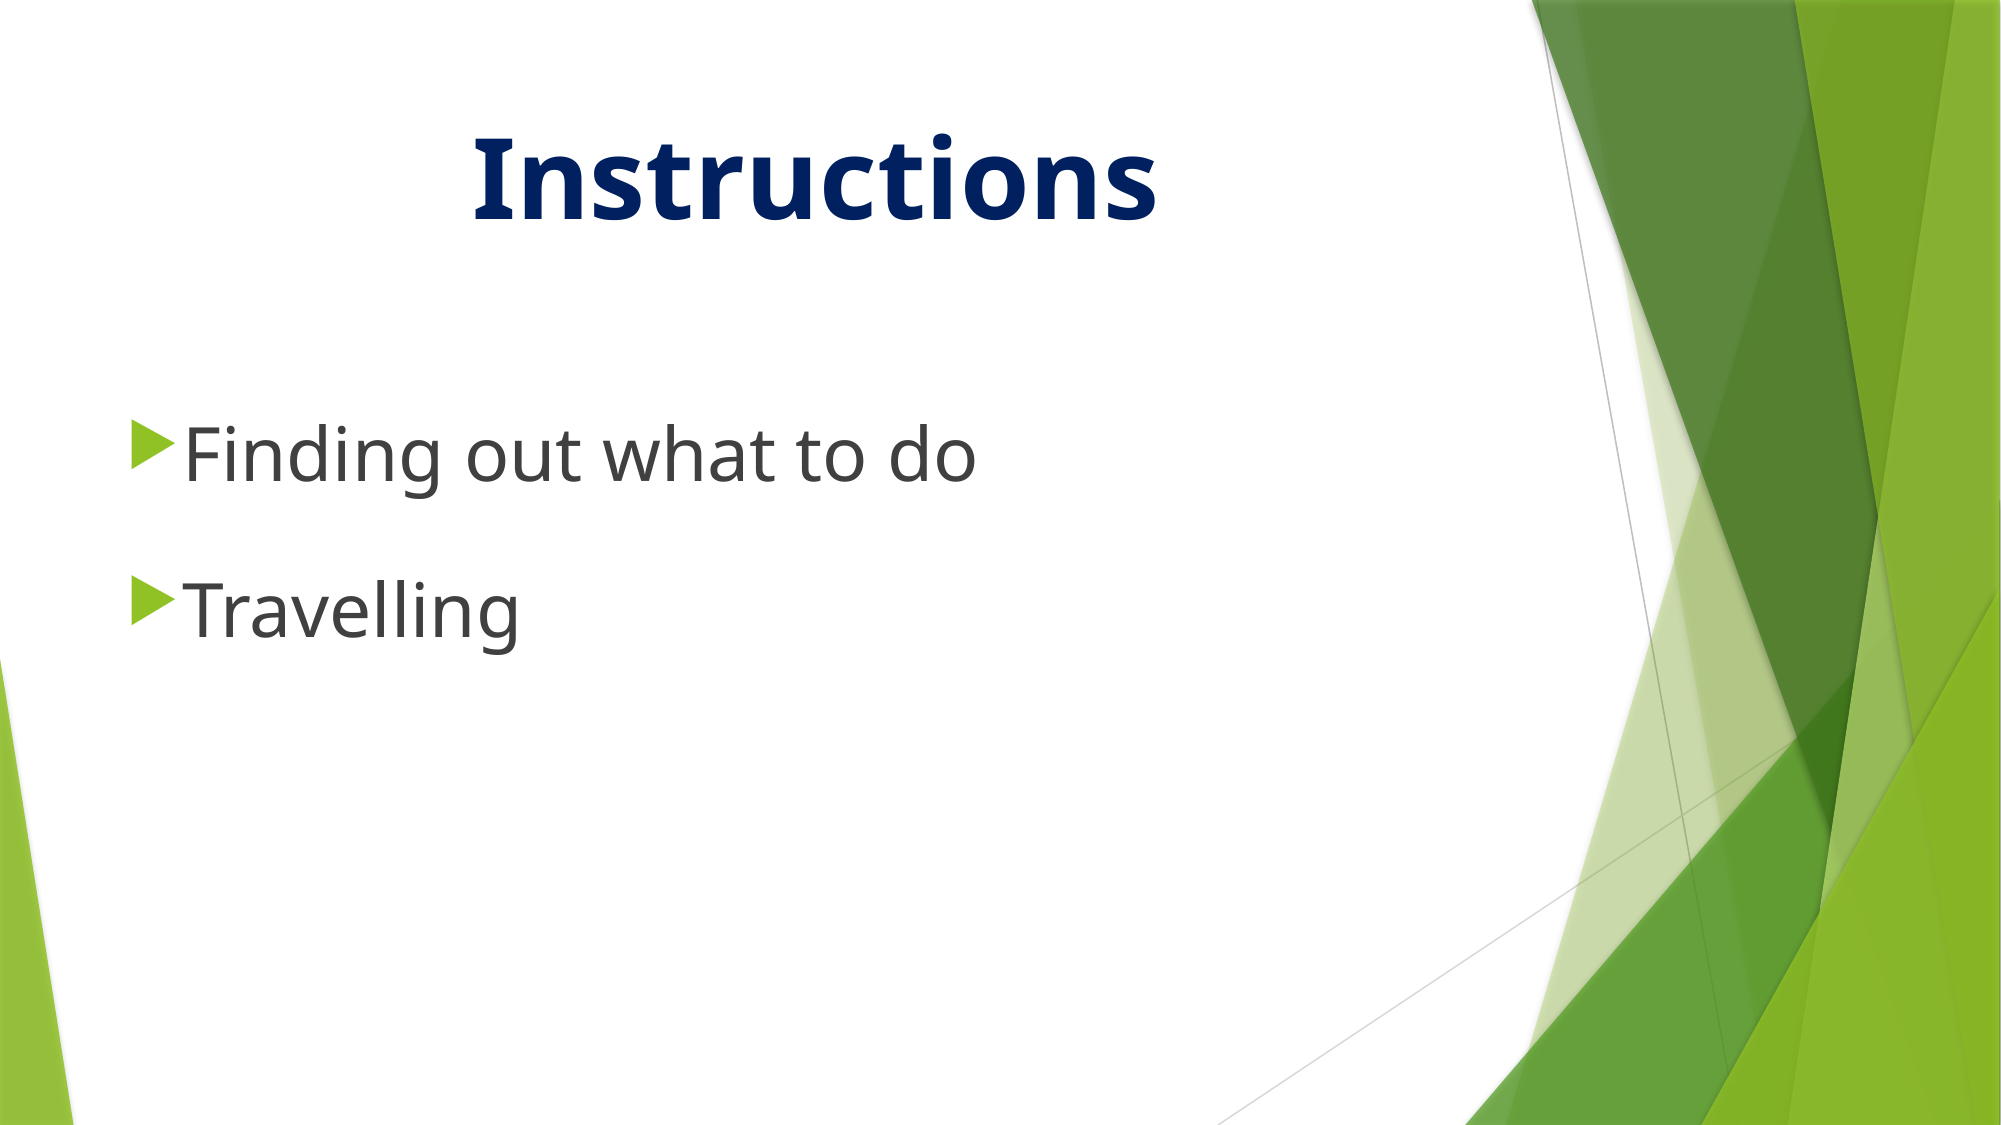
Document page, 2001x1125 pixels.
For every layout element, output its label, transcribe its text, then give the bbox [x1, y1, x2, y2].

title Instructions [111, 99, 1522, 317]
list Finding out what to do Travelling [111, 354, 1522, 992]
